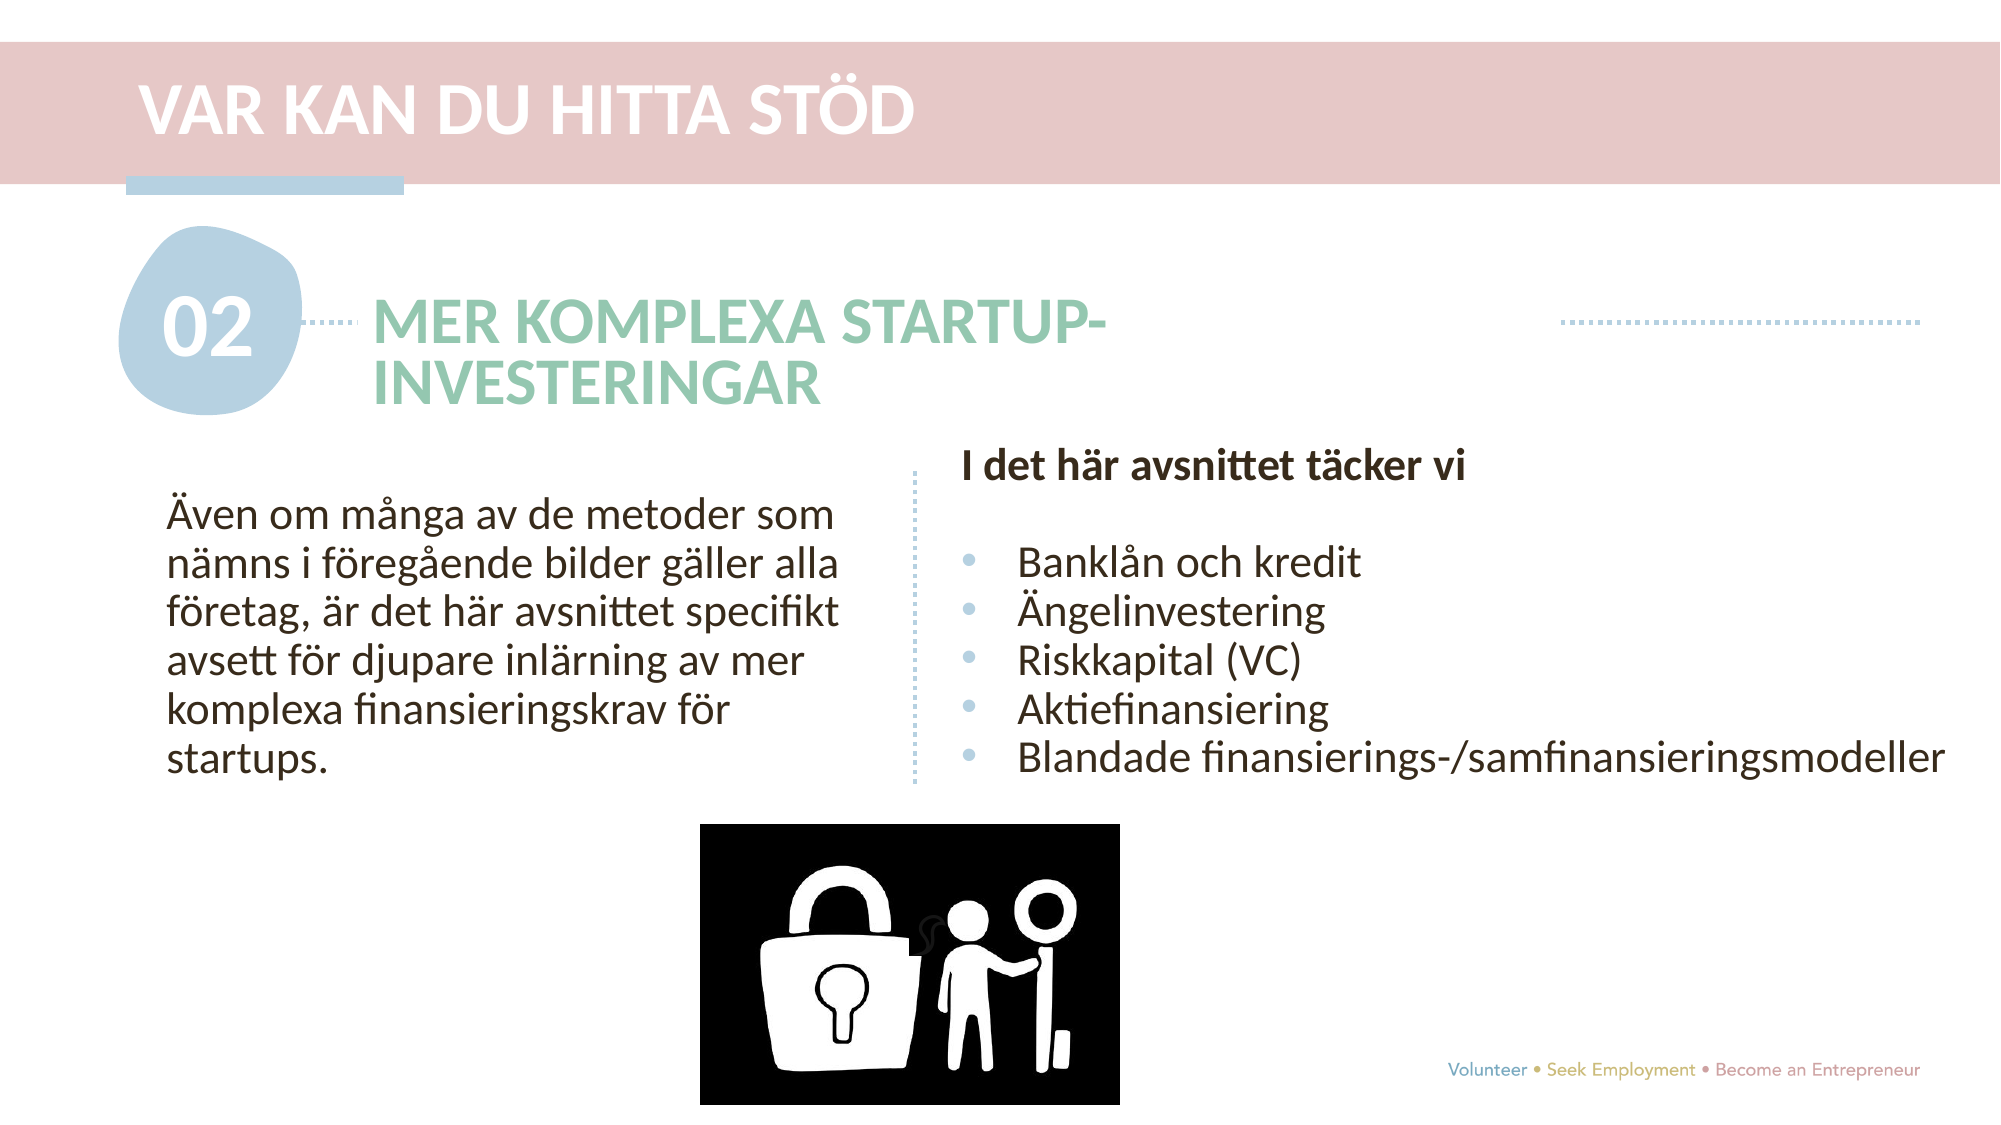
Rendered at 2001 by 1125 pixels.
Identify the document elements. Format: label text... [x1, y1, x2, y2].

text_box MER KOMPLEXA STARTUP-INVESTERINGAR [357, 288, 1559, 322]
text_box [700, 824, 1120, 1105]
text_box Även om många av de metoder som nämns i föregående bilder gäller alla företag, är det här avsnittet specifikt avsett för djupare inlärning av mer komplexa finansieringskrav för startups. [151, 482, 894, 983]
text_box MER KOMPLEXA STARTUP-INVESTERINGAR [357, 323, 1559, 361]
list VAR KAN DU HITTA STÖD [123, 51, 1913, 170]
picture [1418, 1046, 1971, 1103]
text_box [118, 225, 302, 471]
text_box I det här avsnittet täcker vi Banklån och kredit Ängelinvestering Riskkapital (VC) Aktiefinansiering Blandade finansierings-/samfinansieringsmodeller [946, 433, 1968, 934]
